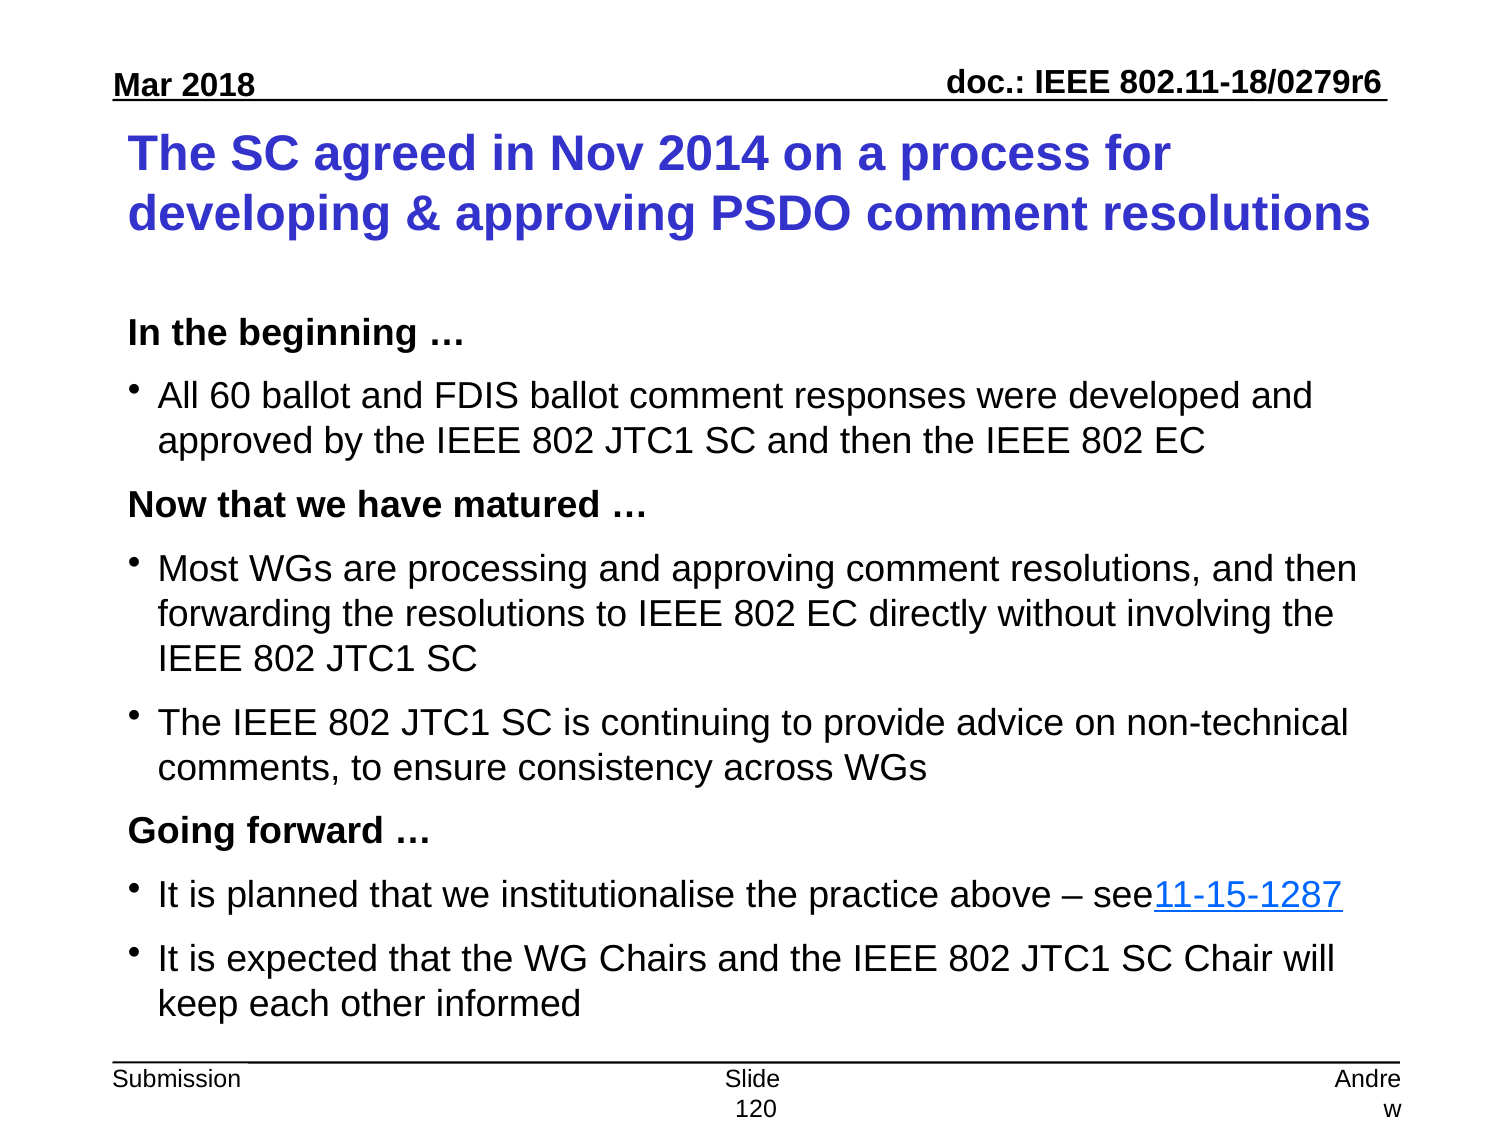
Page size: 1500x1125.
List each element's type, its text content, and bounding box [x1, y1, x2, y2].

footer Andrew Myles, Cisco [1320, 1061, 1402, 1093]
title The SC agreed in Nov 2014 on a process for developing & approving PSDO comment resolutions [112, 112, 1388, 288]
slide_number Slide 120 [709, 1061, 803, 1093]
list In the beginning … All 60 ballot and FDIS ballot comment responses were developed and approved by the IEEE 802 JTC1 SC and then the IEEE 802 EC Now that we have matured … Most WGs are processing and approving comment resolutions, and then forwarding the resolutions to IEEE 802 EC directly without involving the IEEE 802 JTC1 SC The IEEE 802 JTC1 SC is continuing to provide advice on non-technical comments, to ensure consistency across WGs Going forward … It is planned that we institutionalise the practice above – see11-15-1287 It is expected that the WG Chairs and the IEEE 802 JTC1 SC Chair will keep each other informed [112, 299, 1388, 975]
